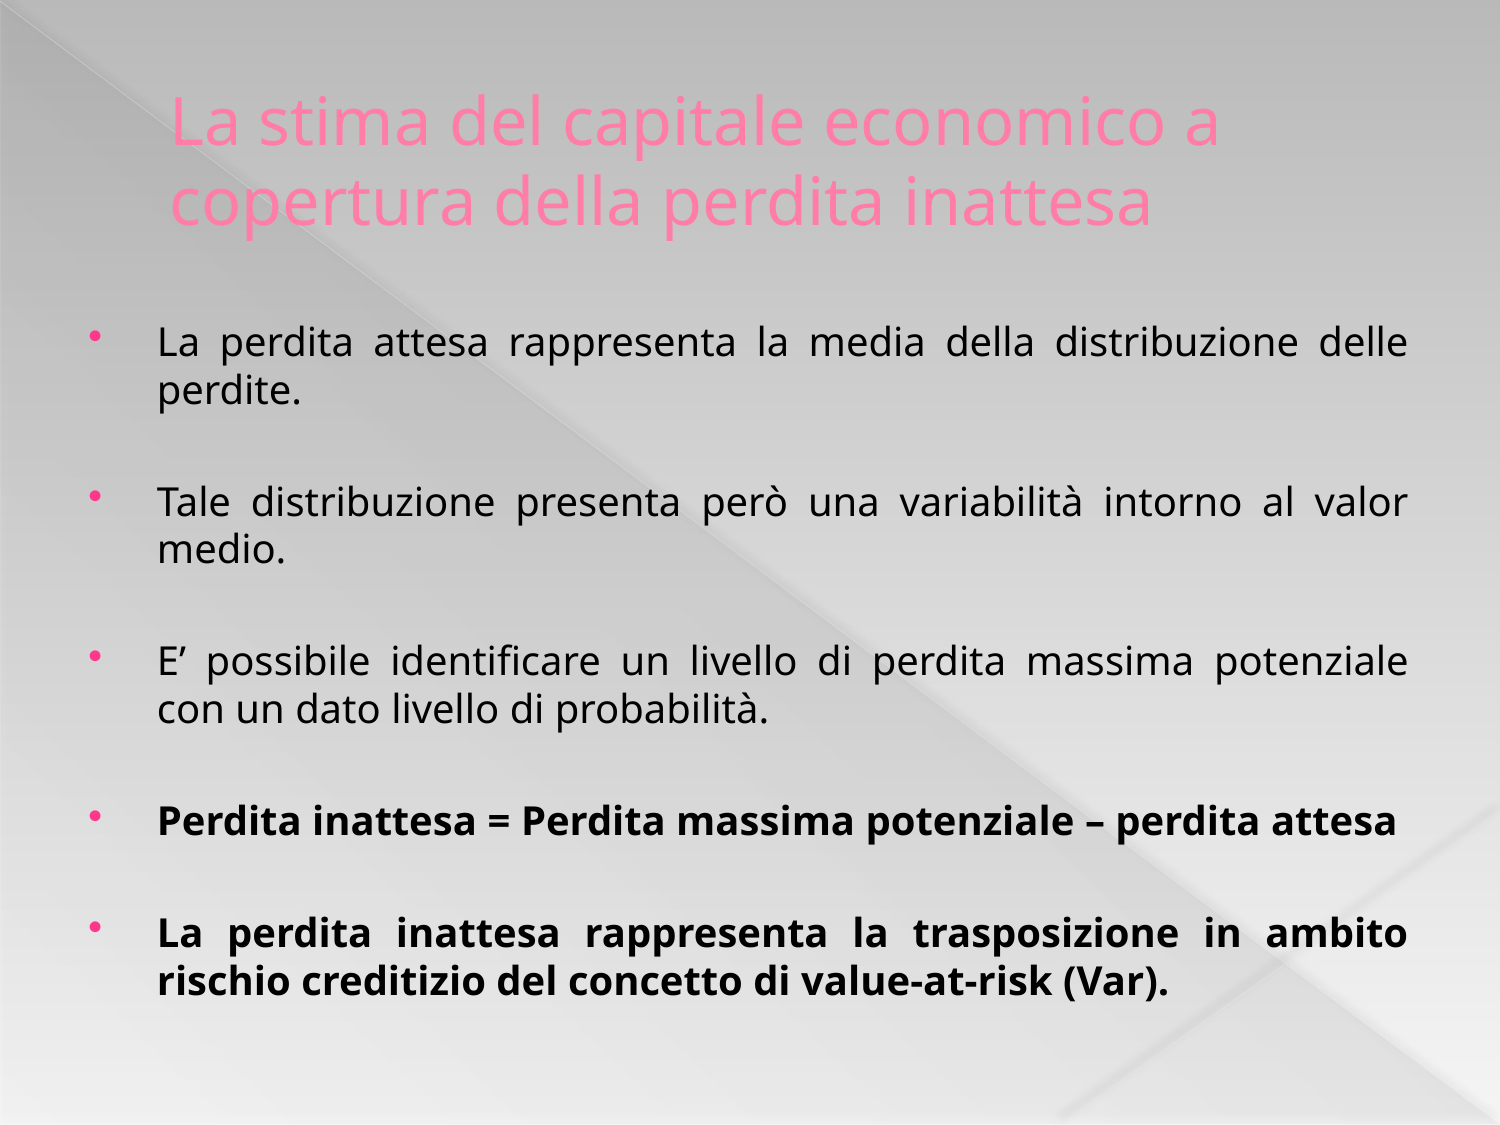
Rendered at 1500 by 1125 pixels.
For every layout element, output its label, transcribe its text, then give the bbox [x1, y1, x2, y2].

list La perdita attesa rappresenta la media della distribuzione delle perdite. Tale distribuzione presenta però una variabilità intorno al valor medio. E’ possibile identificare un livello di perdita massima potenziale con un dato livello di probabilità. Perdita inattesa = Perdita massima potenziale – perdita attesa La perdita inattesa rappresenta la trasposizione in ambito rischio creditizio del concetto di value-at-risk (Var). [75, 308, 1425, 1059]
title La stima del capitale economico a copertura della perdita inattesa [75, 43, 1425, 274]
